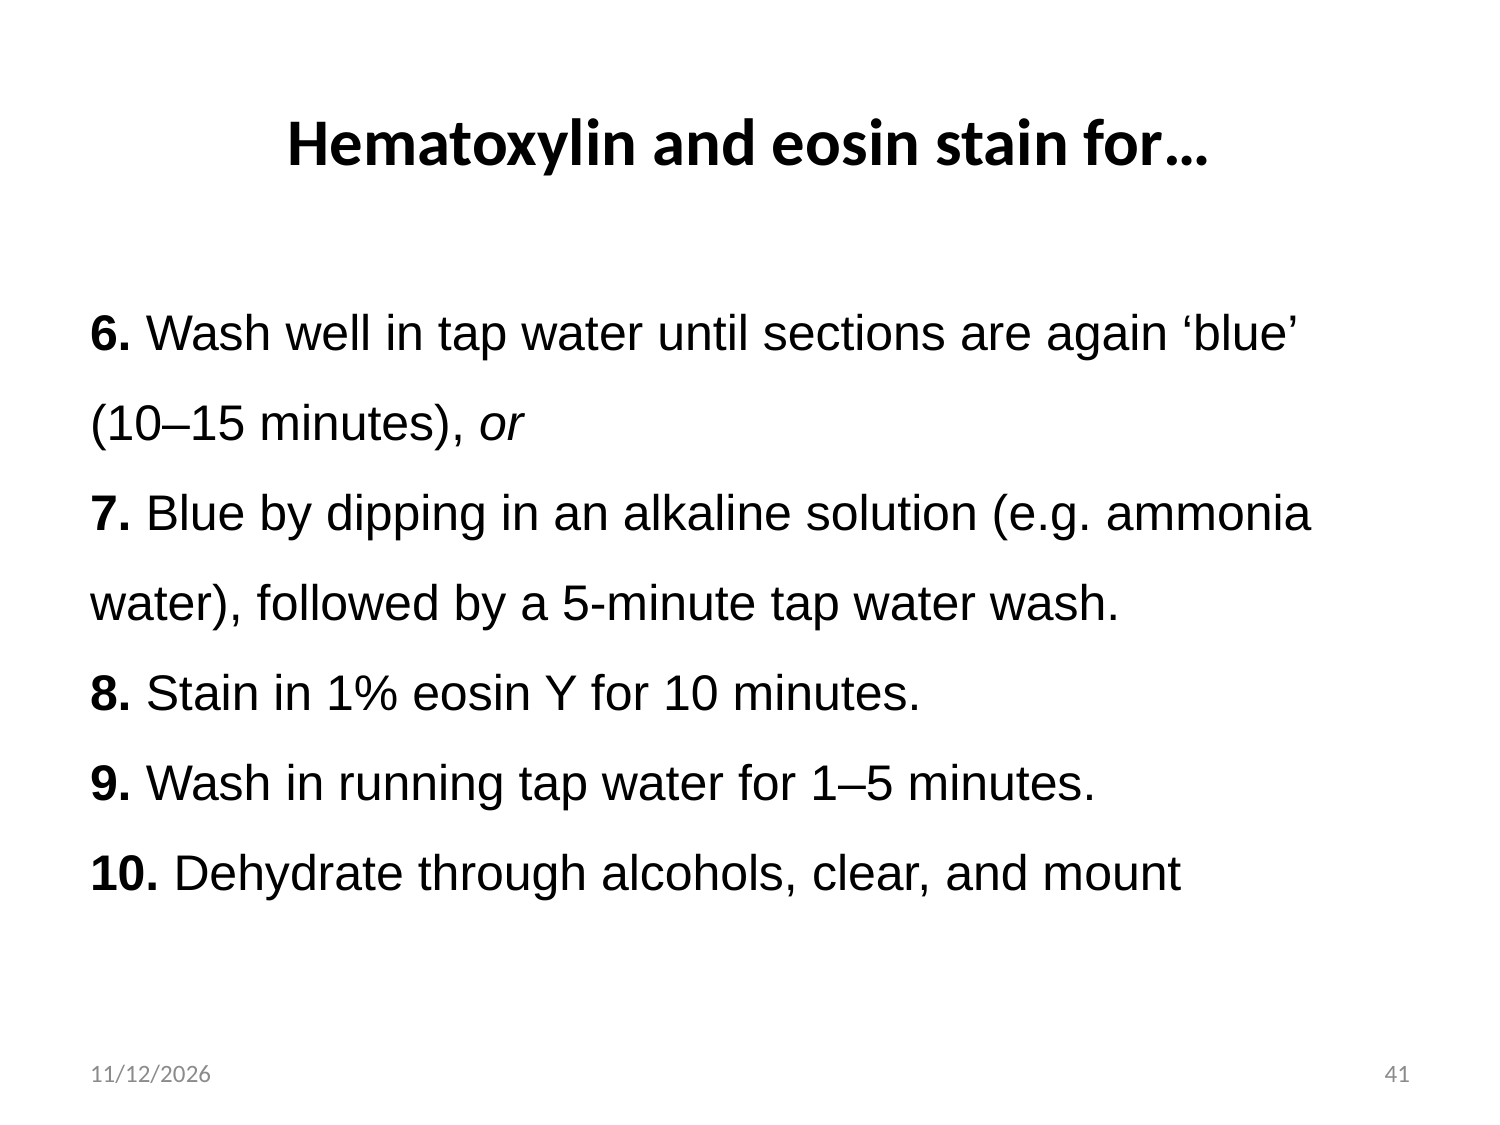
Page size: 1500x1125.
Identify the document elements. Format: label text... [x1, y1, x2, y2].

title Hematoxylin and eosin stain for… [75, 45, 1425, 233]
list 6. Wash well in tap water until sections are again ‘blue’ (10–15 minutes), or 7. Blue by dipping in an alkaline solution (e.g. ammonia water), followed by a 5-minute tap water wash. 8. Stain in 1% eosin Y for 10 minutes. 9. Wash in running tap water for 1–5 minutes. 10. Dehydrate through alcohols, clear, and mount [75, 262, 1425, 1005]
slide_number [75, 1042, 425, 1103]
slide_number 41 [1074, 1042, 1425, 1103]
